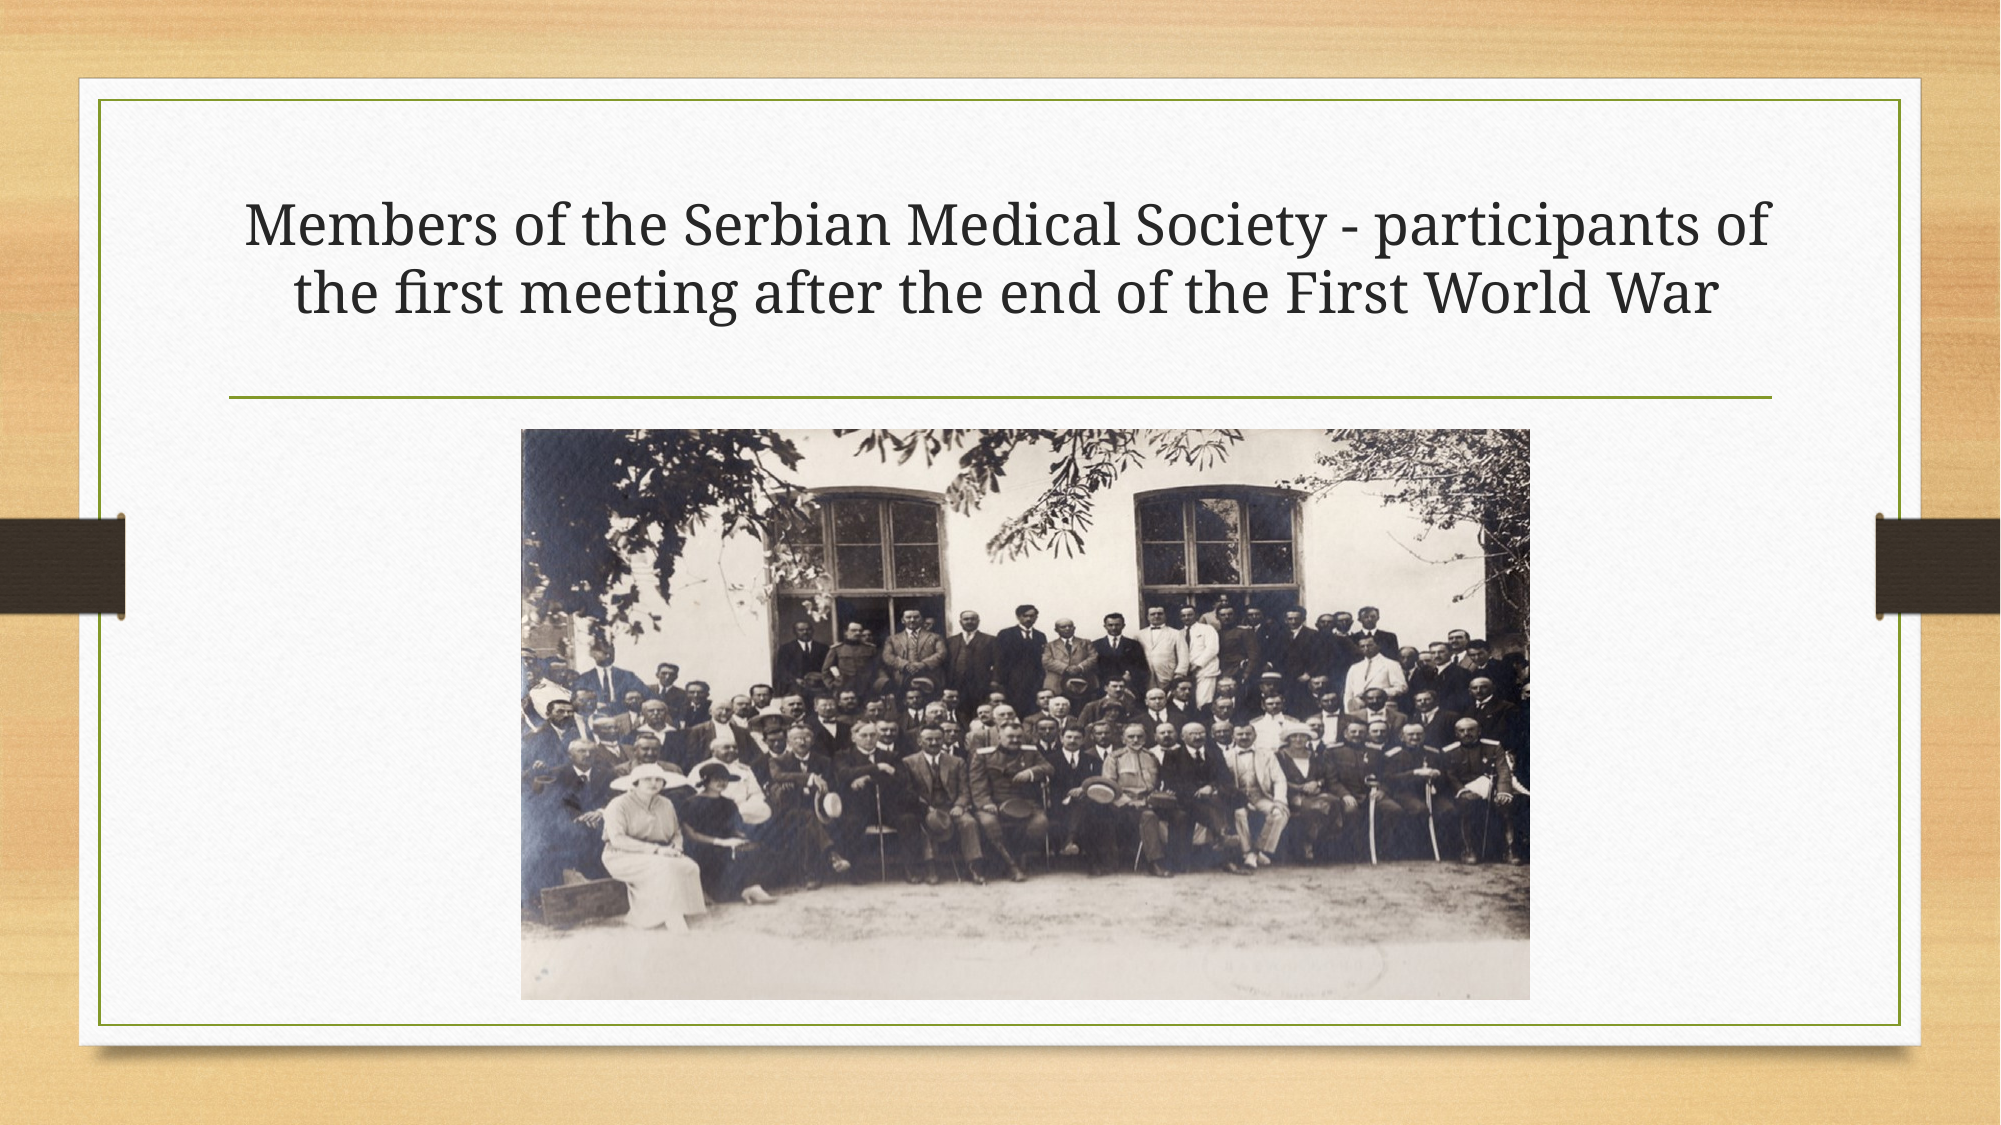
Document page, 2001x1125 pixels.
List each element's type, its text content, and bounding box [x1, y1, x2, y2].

picture [0, 0, 2001, 1125]
title Members of the Serbian Medical Society - participants of the first meeting after the end of the First World War [227, 175, 1788, 339]
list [521, 429, 1531, 1001]
